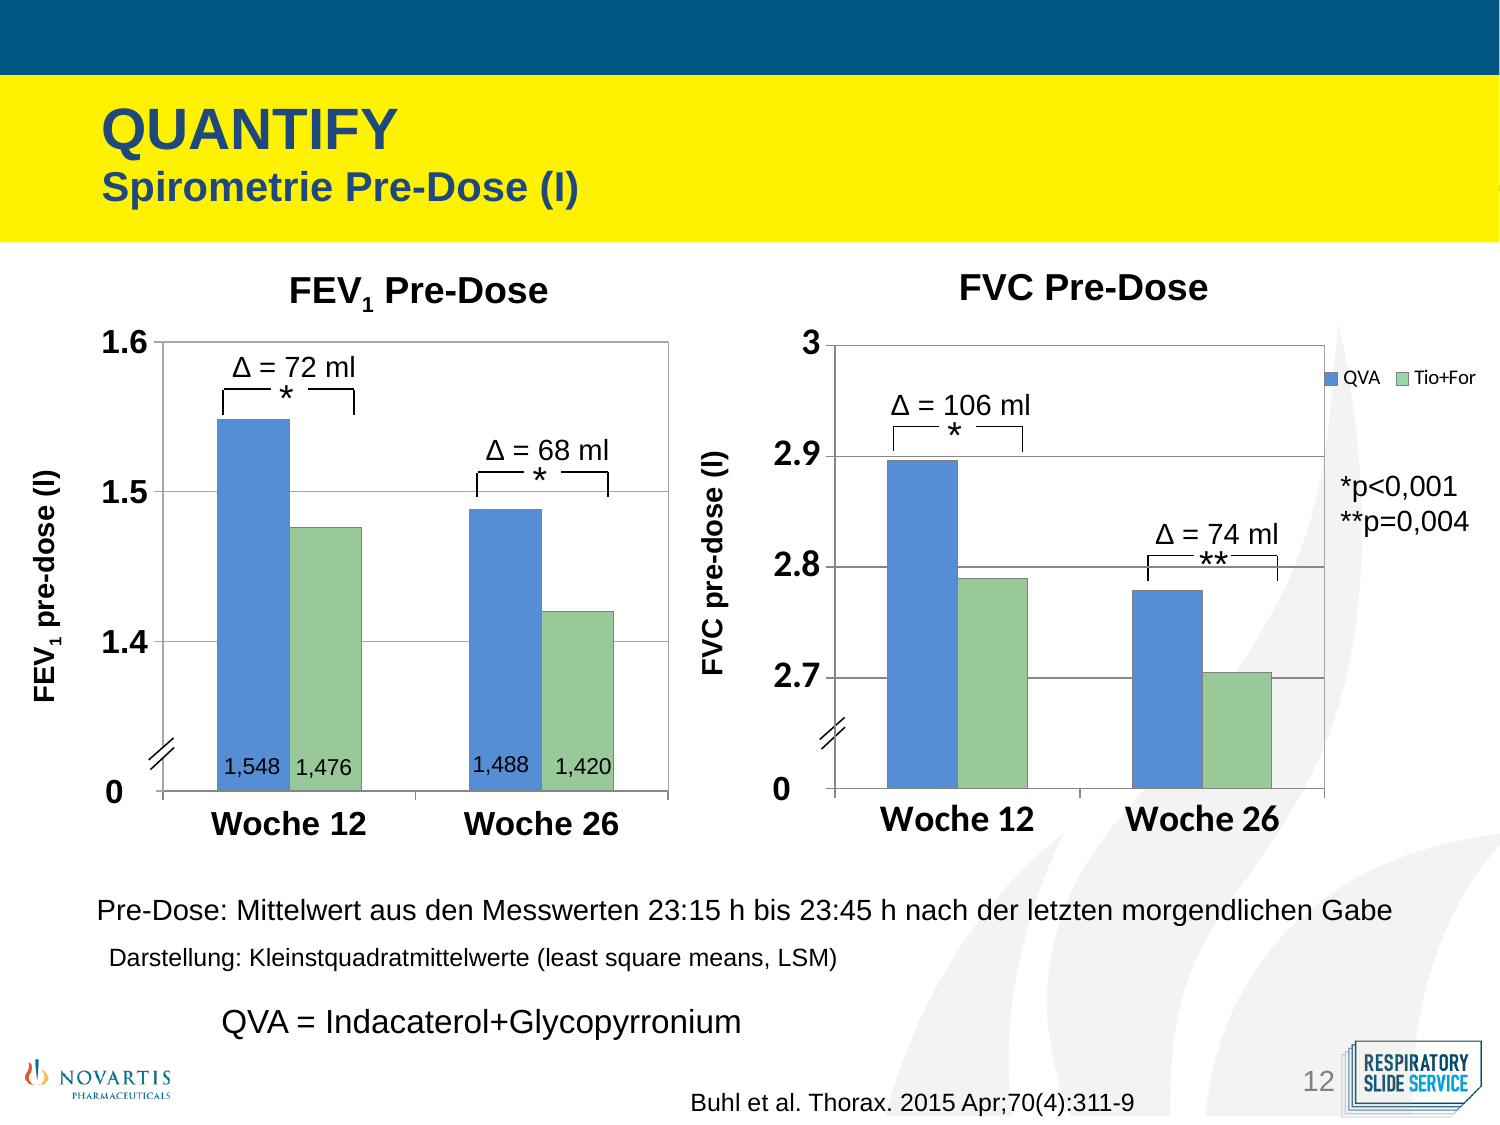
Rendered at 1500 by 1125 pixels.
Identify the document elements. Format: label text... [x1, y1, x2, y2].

text_box Buhl et al. Thorax. 2015 Apr;70(4):311-9 [675, 1078, 1151, 1124]
text_box Pre-Dose: Mittelwert aus den Messwerten 23:15 h bis 23:45 h nach der letzten morgendlichen Gabe [81, 883, 1414, 934]
picture [1328, 1027, 1497, 1125]
text_box Darstellung: Kleinstquadratmittelwerte (least square means, LSM) [94, 934, 860, 980]
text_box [217, 341, 381, 427]
text_box QUANTIFY Spirometrie Pre-Dose (I) [86, 77, 1447, 219]
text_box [471, 423, 634, 510]
text_box FEV1 pre-dose (l) [17, 378, 67, 794]
text_box FEV1 Pre-Dose [206, 258, 632, 317]
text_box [72, 318, 680, 862]
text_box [685, 309, 1499, 878]
text_box QVA = Indacaterol+Glycopyrronium [206, 993, 758, 1048]
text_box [145, 737, 176, 770]
text_box FVC Pre-Dose [919, 255, 1249, 308]
picture [25, 1059, 170, 1099]
